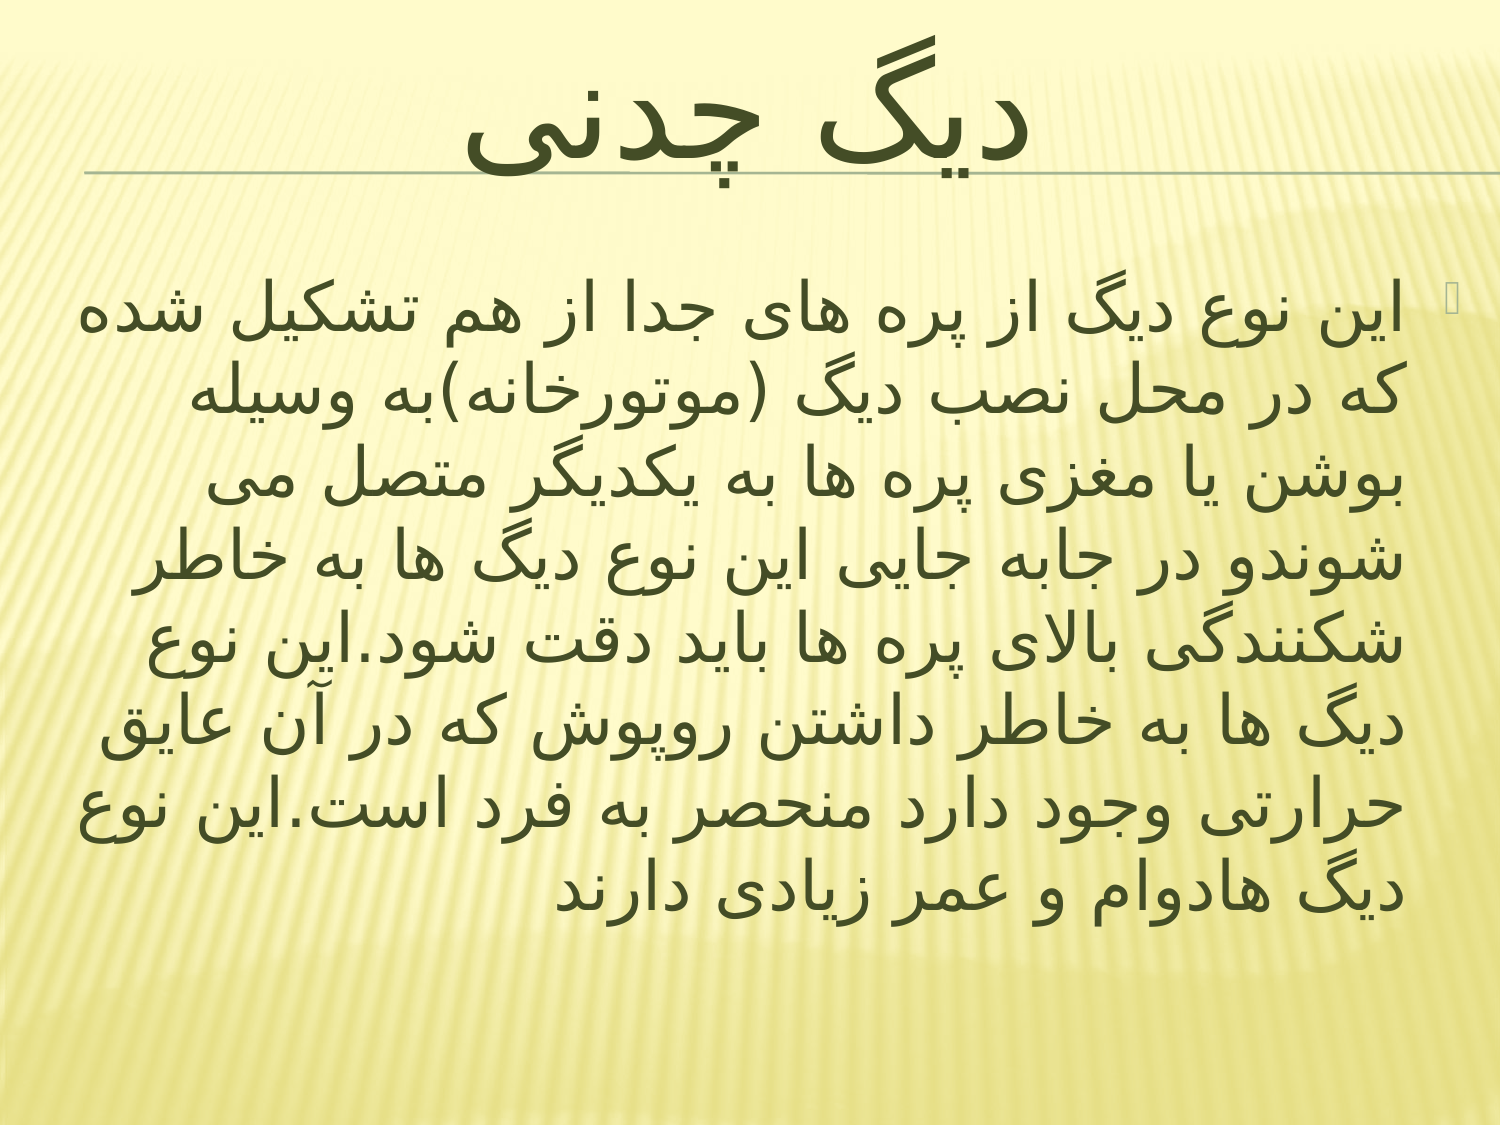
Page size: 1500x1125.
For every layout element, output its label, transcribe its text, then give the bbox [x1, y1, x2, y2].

list این نوع دیگ از پره های جدا از هم تشکیل شده که در محل نصب دیگ (موتورخانه)به وسیله بوشن یا مغزی پره ها به یکدیگر متصل می شوندو در جابه جایی این نوع دیگ ها به خاطر شکنندگی بالای پره ها باید دقت شود.این نوع دیگ ها به خاطر داشتن روپوش که در آن عایق حرارتی وجود دارد منحصر به فرد است.این نوع دیگ هادوام و عمر زیادی دارند [50, 254, 1475, 998]
title دیگ چدنی [35, 35, 1461, 173]
